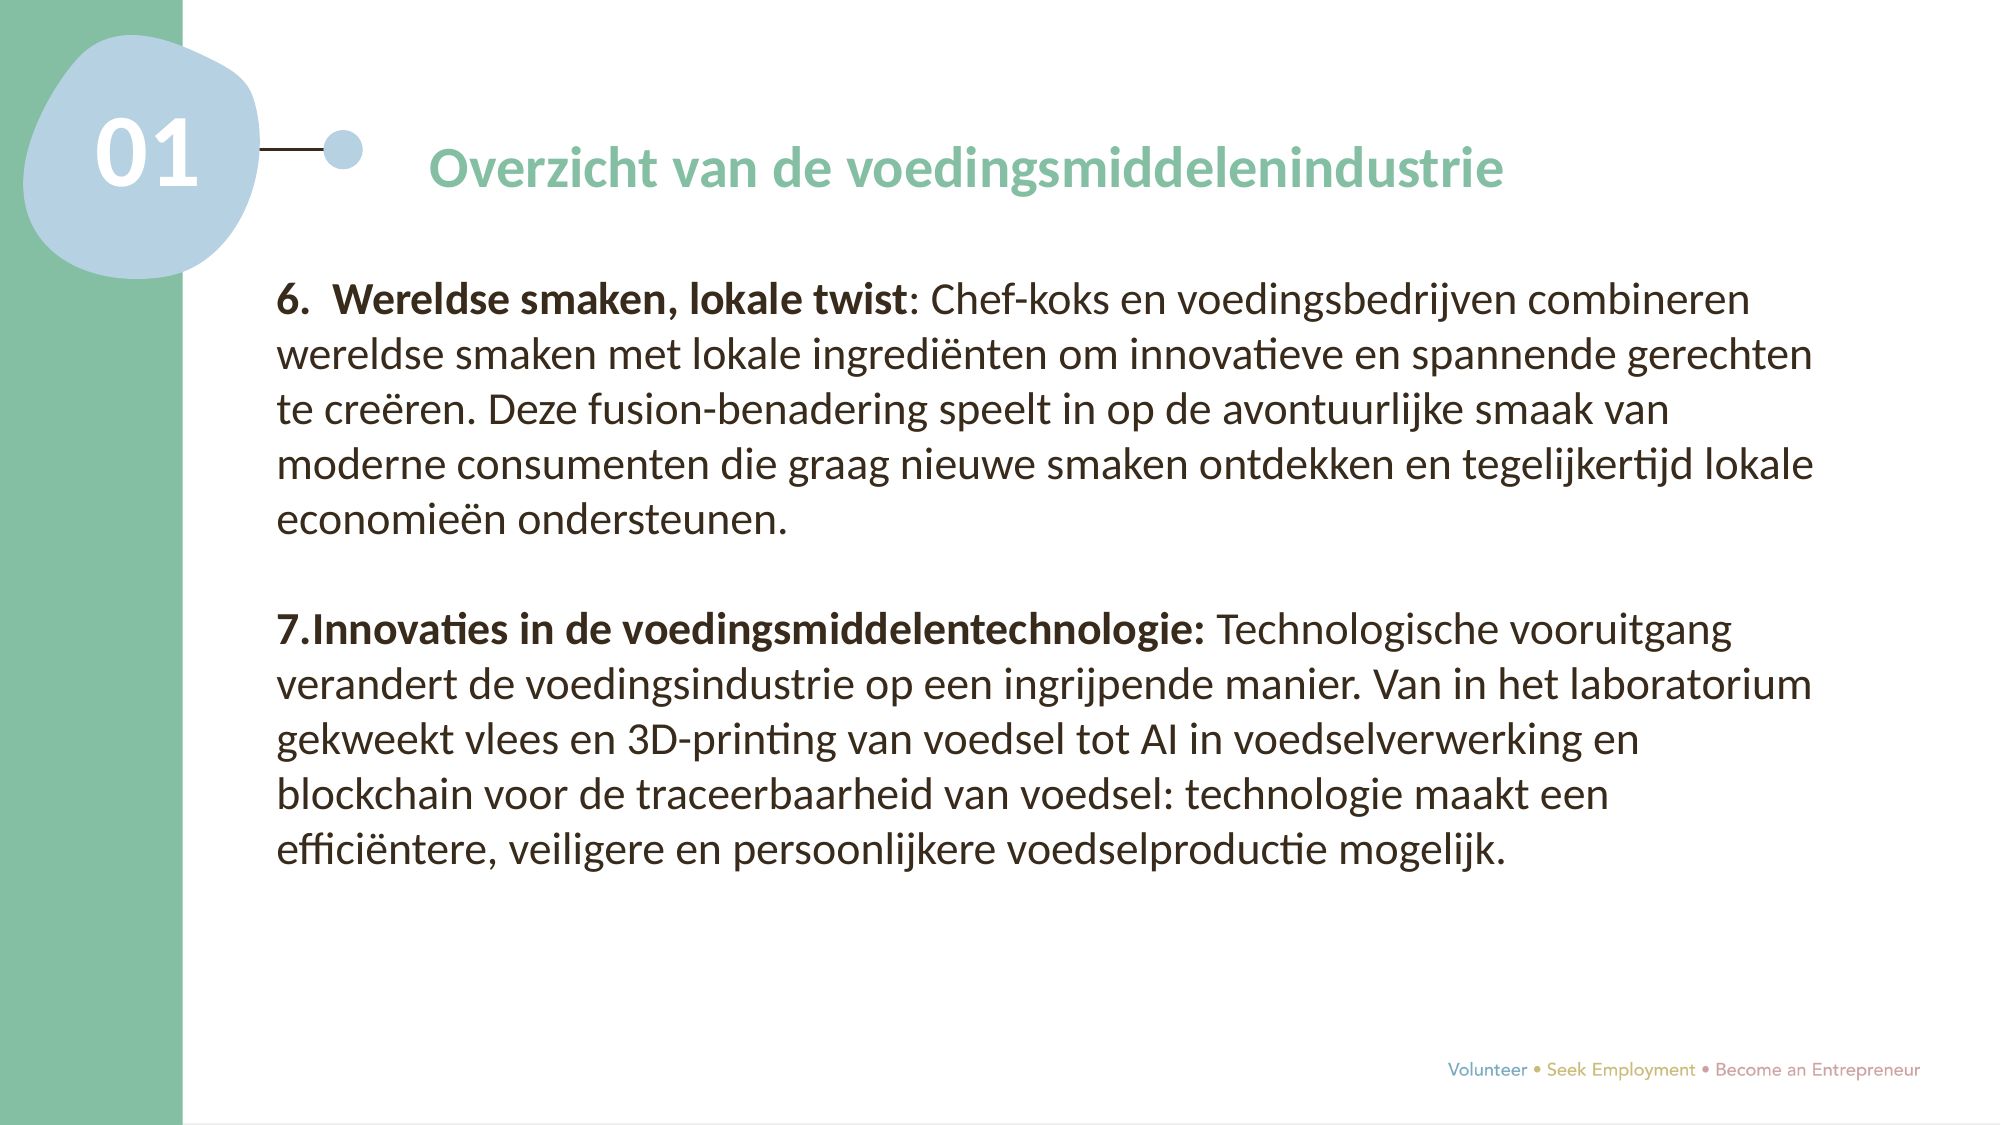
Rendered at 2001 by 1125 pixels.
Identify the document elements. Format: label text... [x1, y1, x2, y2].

picture [1418, 1046, 1971, 1103]
text_box [0, 0, 184, 1125]
text_box [308, 246, 1907, 452]
text_box 6. Wereldse smaken, lokale twist: Chef-koks en voedingsbedrijven combineren wereldse smaken met lokale ingrediënten om innovatieve en spannende gerechten te creëren. Deze fusion-benadering speelt in op de avontuurlijke smaak van moderne consumenten die graag nieuwe smaken ontdekken en tegelijkertijd lokale economieën ondersteunen. Innovaties in de voedingsmiddelentechnologie: Technologische vooruitgang verandert de voedingsindustrie op een ingrijpende manier. Van in het laboratorium gekweekt vlees en 3D-printing van voedsel tot AI in voedselverwerking en blockchain voor de traceerbaarheid van voedsel: technologie maakt een efficiëntere, veiligere en persoonlijkere voedselproductie mogelijk. [261, 261, 1844, 1036]
text_box [34, 230, 234, 280]
text_box [55, 35, 249, 88]
text_box 01 [21, 88, 275, 230]
text_box Overzicht van de voedingsmiddelenindustrie [414, 108, 1675, 215]
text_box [110, 129, 363, 170]
